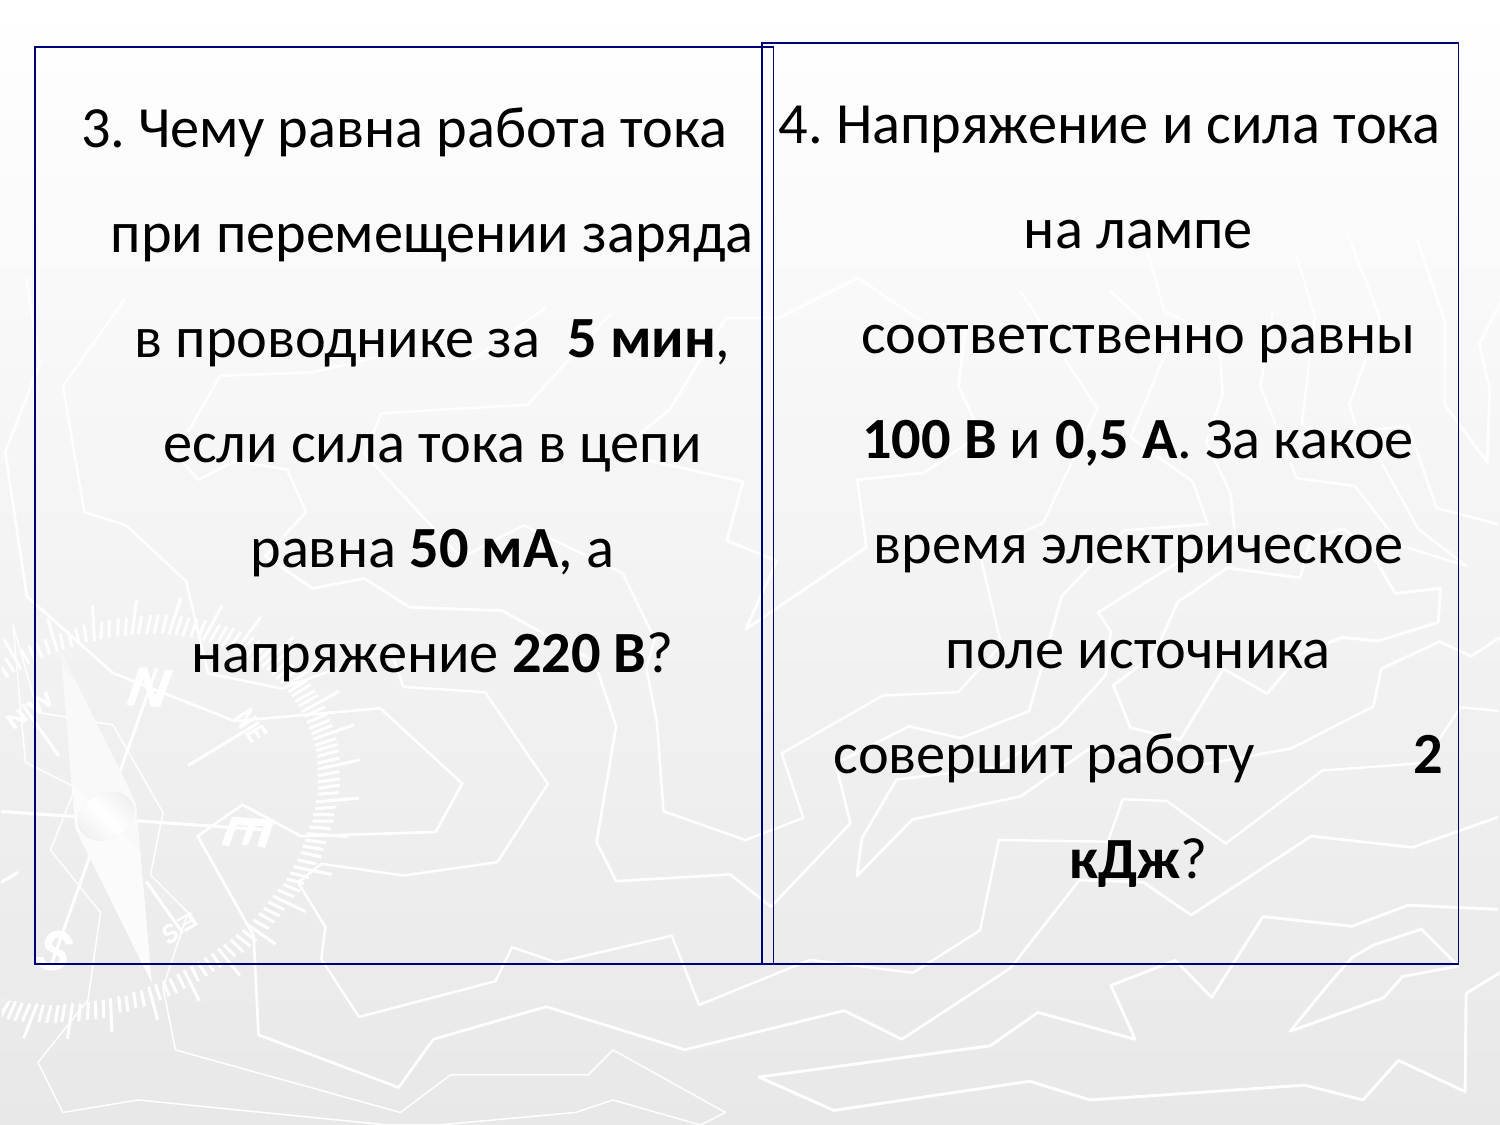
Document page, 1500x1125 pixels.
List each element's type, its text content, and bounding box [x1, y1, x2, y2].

list 3. Чему равна работа тока при перемещении заряда в проводнике за 5 мин, если сила тока в цепи равна 50 мА, а напряжение 220 В? [34, 46, 761, 965]
list 4. Напряжение и сила тока на лампе соответственно равны 100 В и 0,5 А. За какое время электрическое поле источника совершит работу 2 кДж? [761, 42, 1459, 965]
